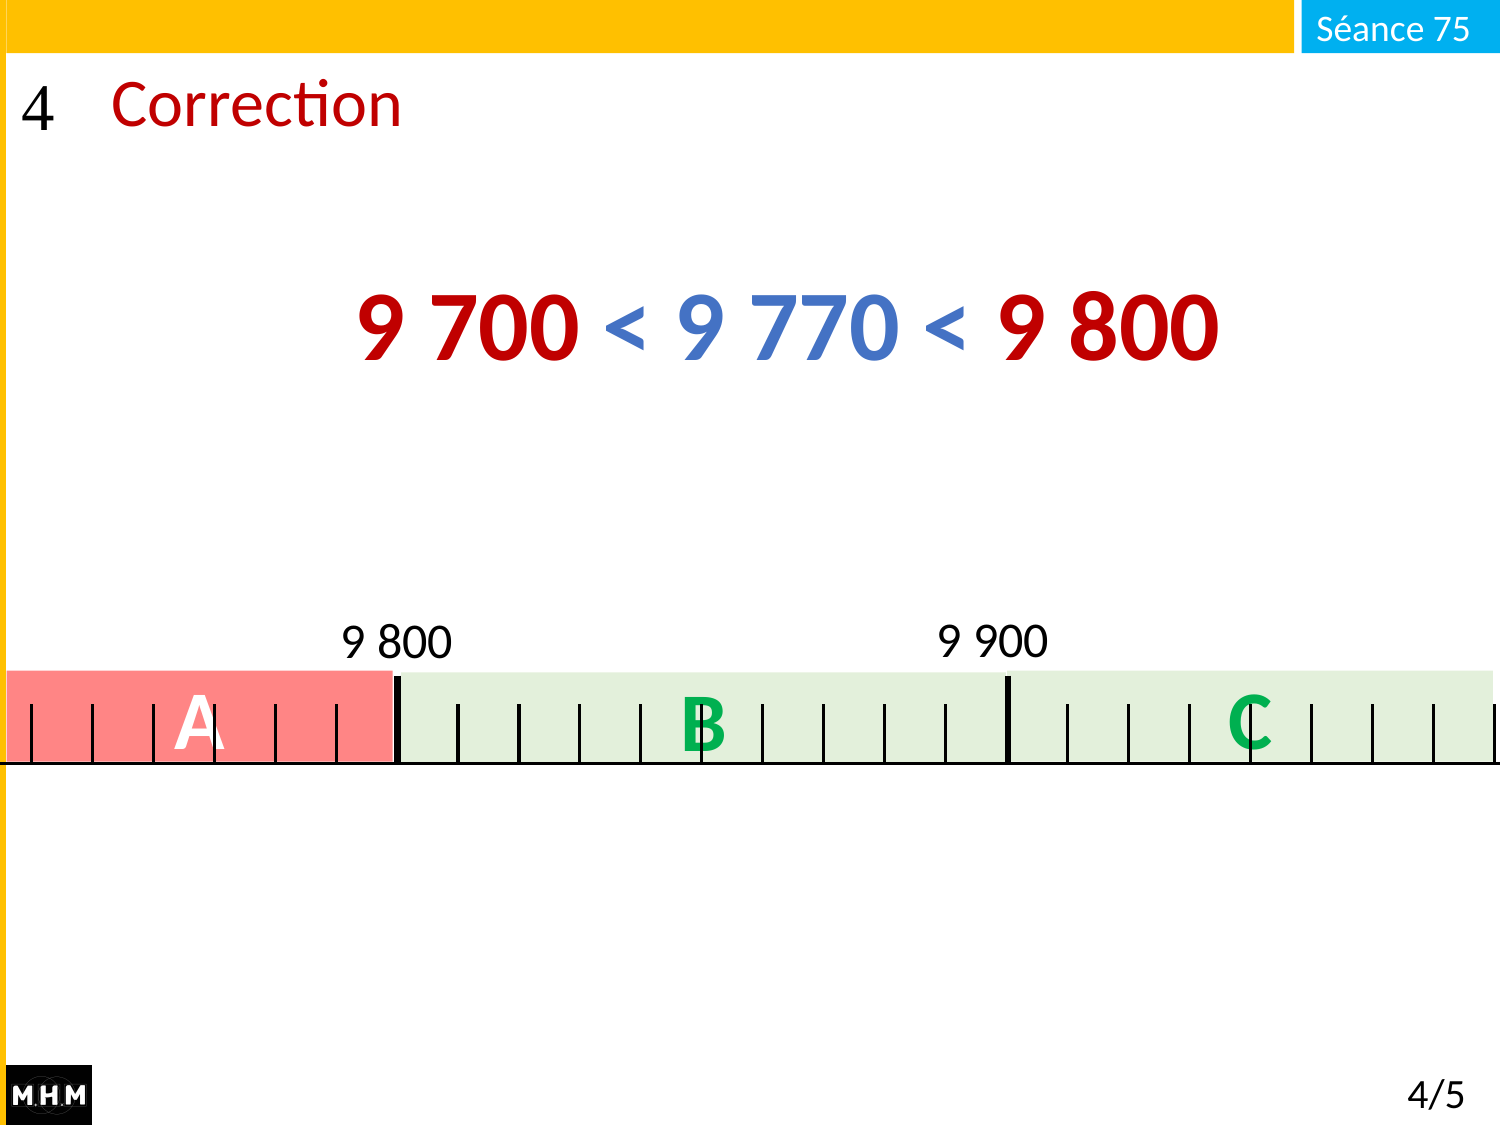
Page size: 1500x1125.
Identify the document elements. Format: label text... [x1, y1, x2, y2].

picture [6, 1065, 92, 1125]
title Correction [96, 60, 1391, 150]
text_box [0, 675, 1500, 765]
text_box 9 900 [910, 599, 1068, 675]
text_box 9 700 < 9 770 < 9 800 [202, 253, 1374, 388]
text_box A [6, 670, 314, 675]
list 4/5 [1373, 1064, 1500, 1125]
text_box C [1068, 670, 1494, 675]
text_box 9 800 [314, 601, 472, 675]
text_box B [472, 671, 910, 675]
